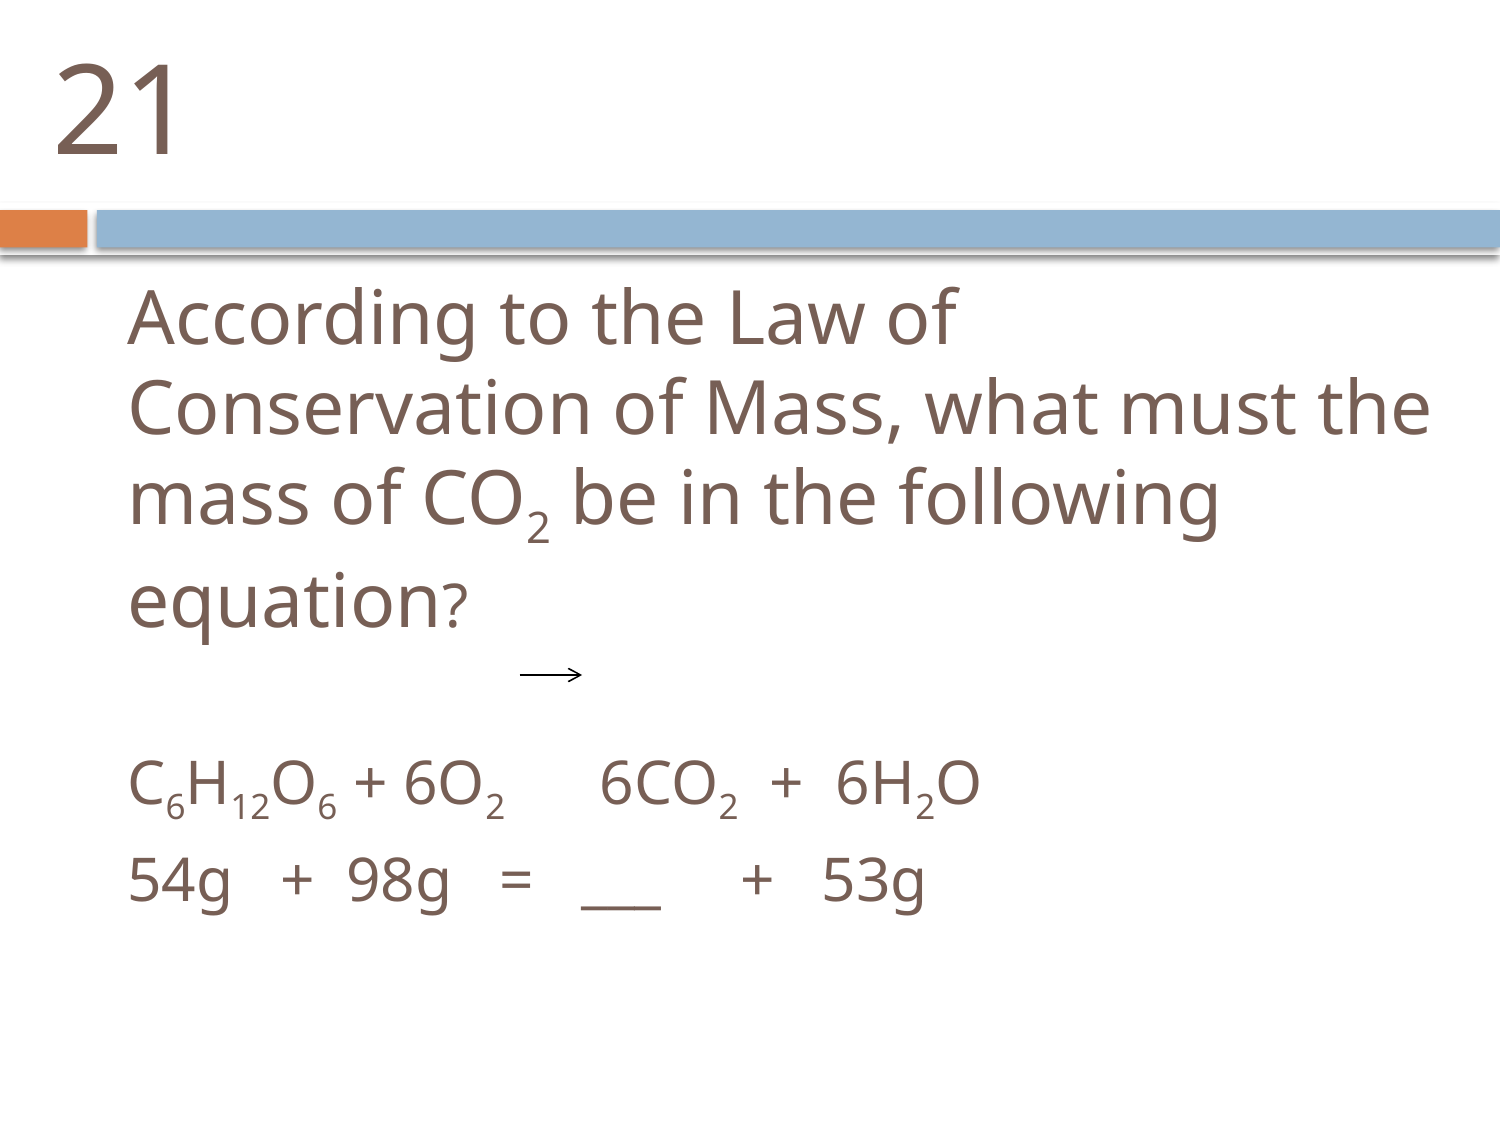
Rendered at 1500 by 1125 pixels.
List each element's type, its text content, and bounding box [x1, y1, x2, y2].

list According to the Law of Conservation of Mass, what must the mass of CO2 be in the following equation? C6H12O6 + 6O2 6CO2 + 6H2O 54g + 98g = ___ + 53g [112, 262, 1450, 1000]
text_box 21 [37, 22, 225, 187]
